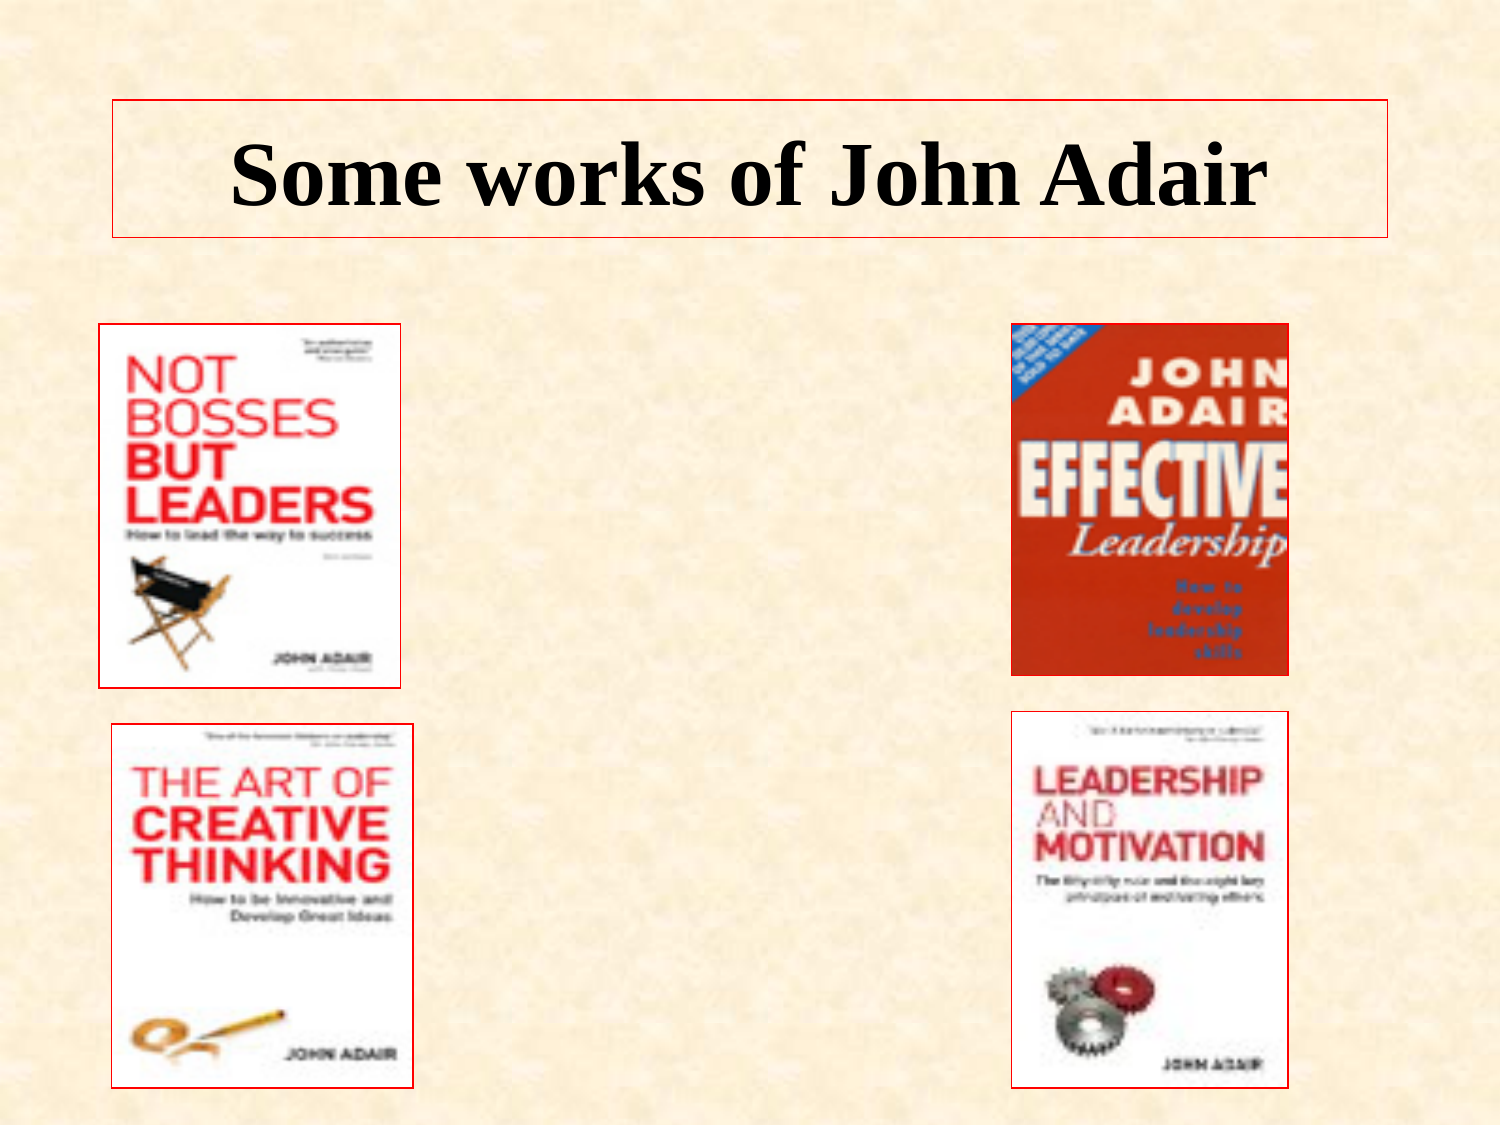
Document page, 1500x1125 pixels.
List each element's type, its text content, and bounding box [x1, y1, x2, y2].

title Some works of John Adair [112, 99, 1388, 238]
picture [0, 0, 1500, 1125]
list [1012, 712, 1288, 1088]
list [99, 324, 401, 688]
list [112, 724, 413, 1088]
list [1012, 324, 1288, 676]
